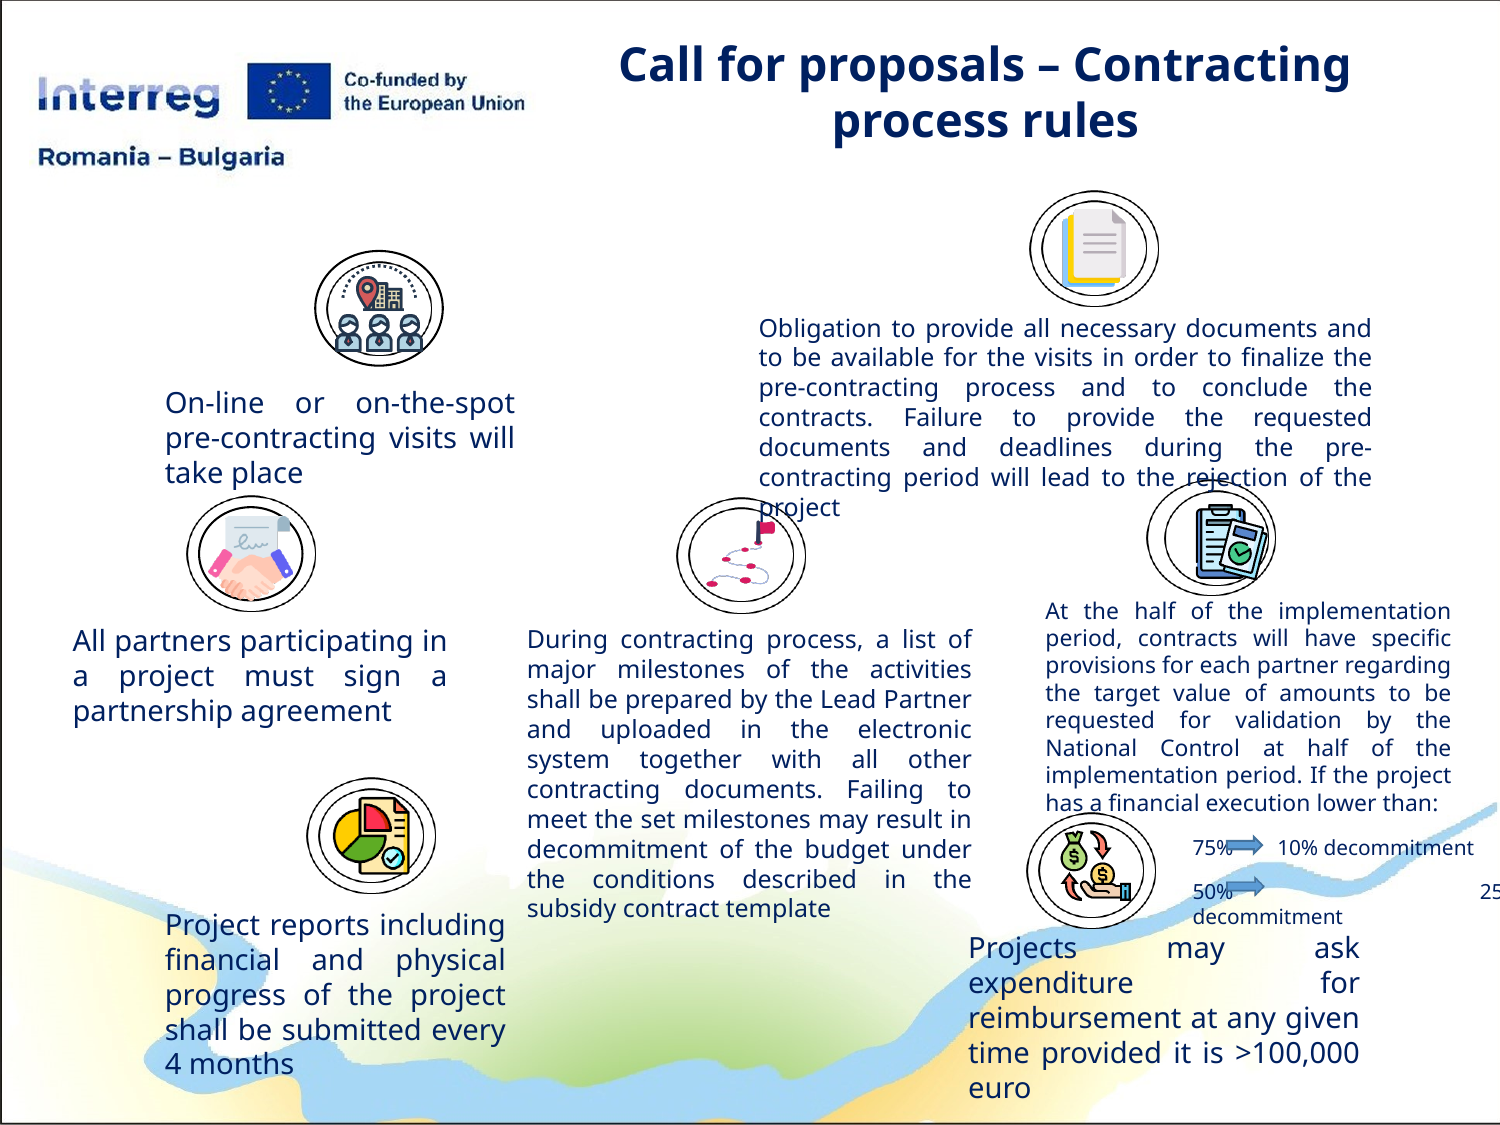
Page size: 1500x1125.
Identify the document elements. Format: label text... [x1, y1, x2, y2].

text_box Call for proposals – Contracting process rules [536, 64, 1459, 116]
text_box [1026, 812, 1156, 929]
text_box Project reports including financial and physical progress of the project shall be submitted every 4 months [149, 898, 521, 1089]
text_box During contracting process, a list of major milestones of the activities shall be prepared by the Lead Partner and uploaded in the electronic system together with all other contracting documents. Failing to meet the set milestones may result in decommitment of the budget under the conditions described in the subsidy contract template [512, 616, 988, 931]
text_box Obligation to provide all necessary documents and to be available for the visits in order to finalize the pre-contracting process and to conclude the contracts. Failure to provide the requested documents and deadlines during the pre-contracting period will lead to the rejection of the project [743, 304, 1388, 529]
text_box On-line or on-the-spot pre-contracting visits will take place [149, 377, 530, 497]
text_box All partners participating in a project must sign a partnership agreement [57, 614, 463, 735]
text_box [1029, 190, 1159, 307]
text_box At the half of the implementation period, contracts will have specific provisions for each partner regarding the target value of amounts to be requested for validation by the National Control at half of the implementation period. If the project has a financial execution lower than: [1030, 588, 1467, 824]
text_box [1112, 827, 1500, 948]
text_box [315, 250, 443, 366]
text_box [306, 777, 436, 894]
text_box Projects may ask expenditure for reimbursement at any given time provided it is >100,000 euro [953, 922, 1375, 1113]
picture [0, 0, 1500, 1125]
